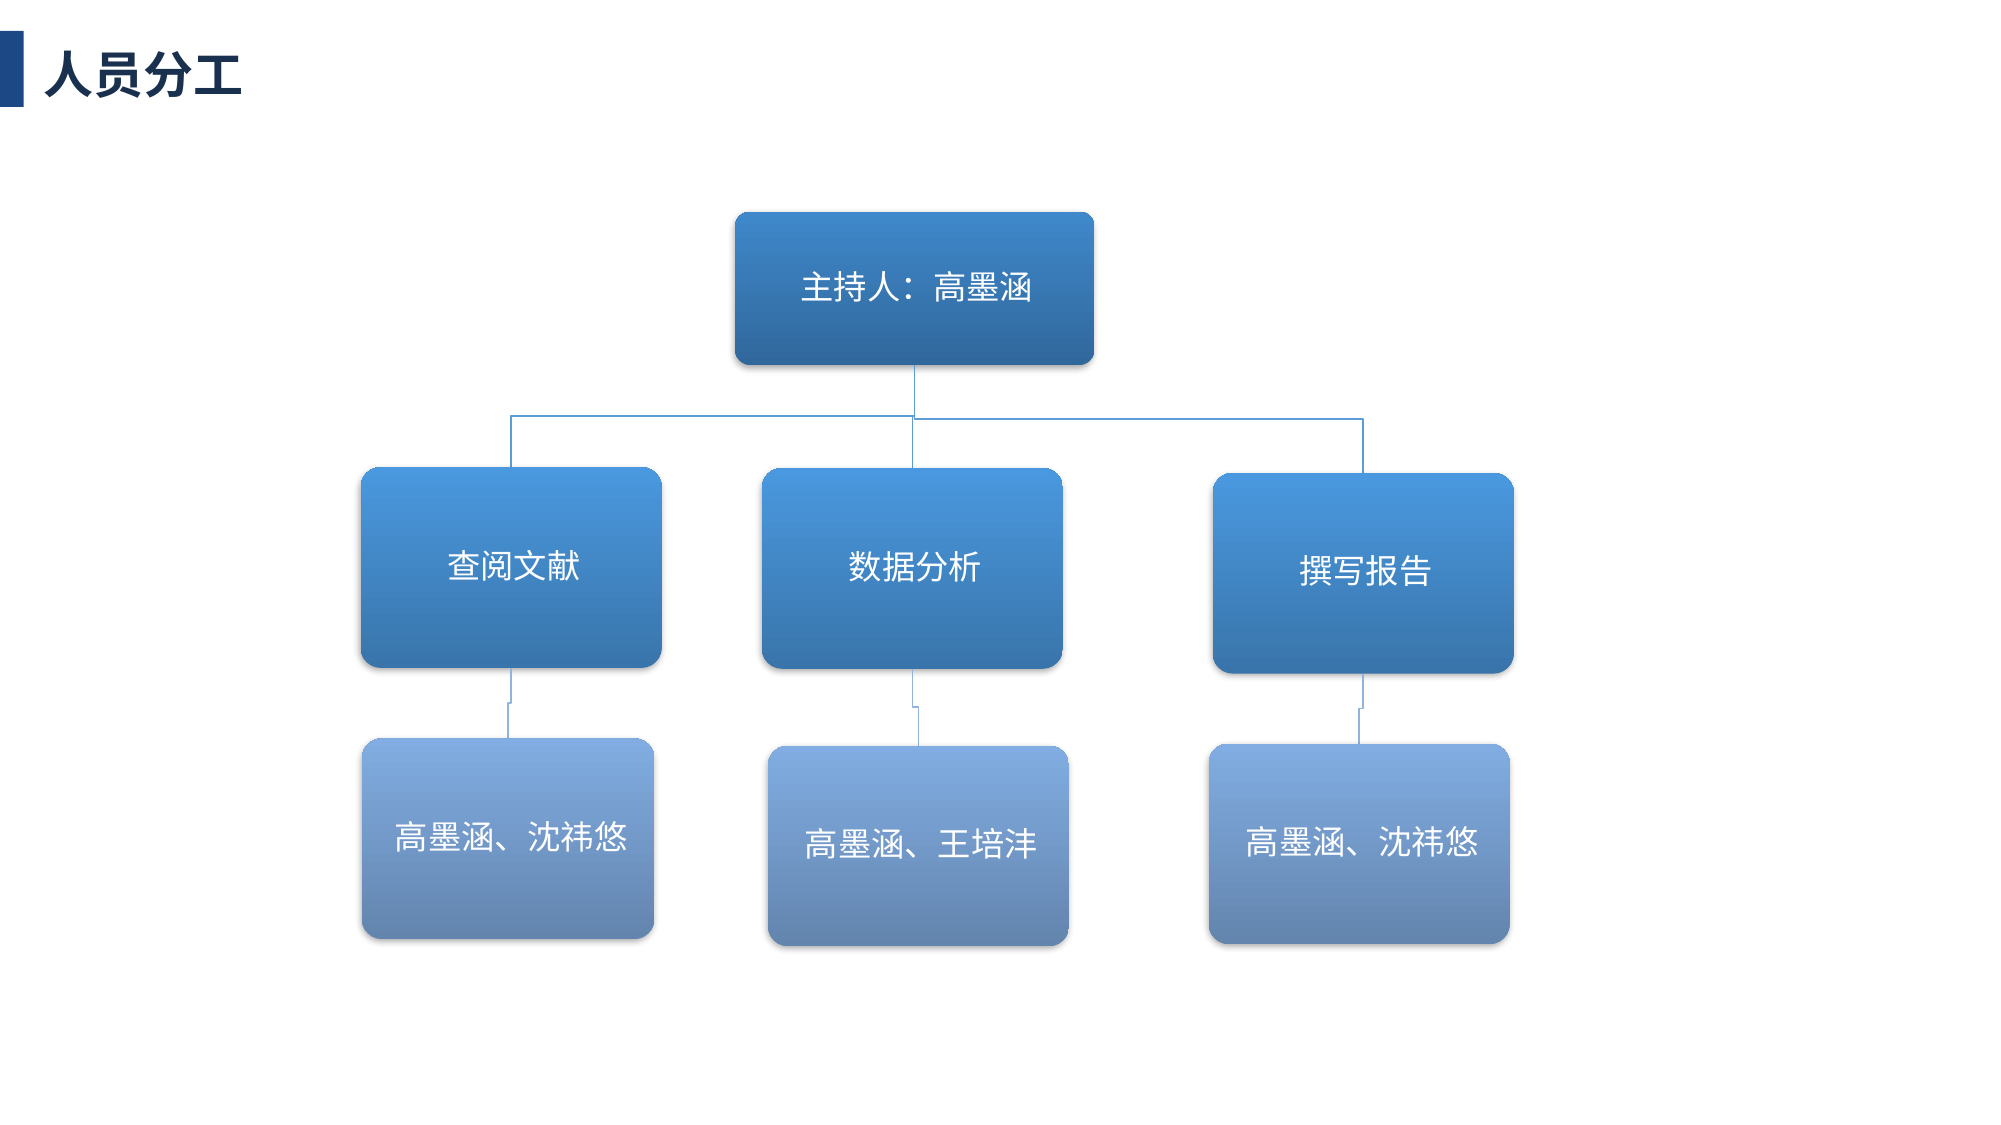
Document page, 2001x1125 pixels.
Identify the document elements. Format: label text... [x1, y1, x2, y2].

text_box [0, 30, 24, 107]
text_box 人员分工 [28, 36, 462, 111]
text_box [58, 211, 1781, 952]
